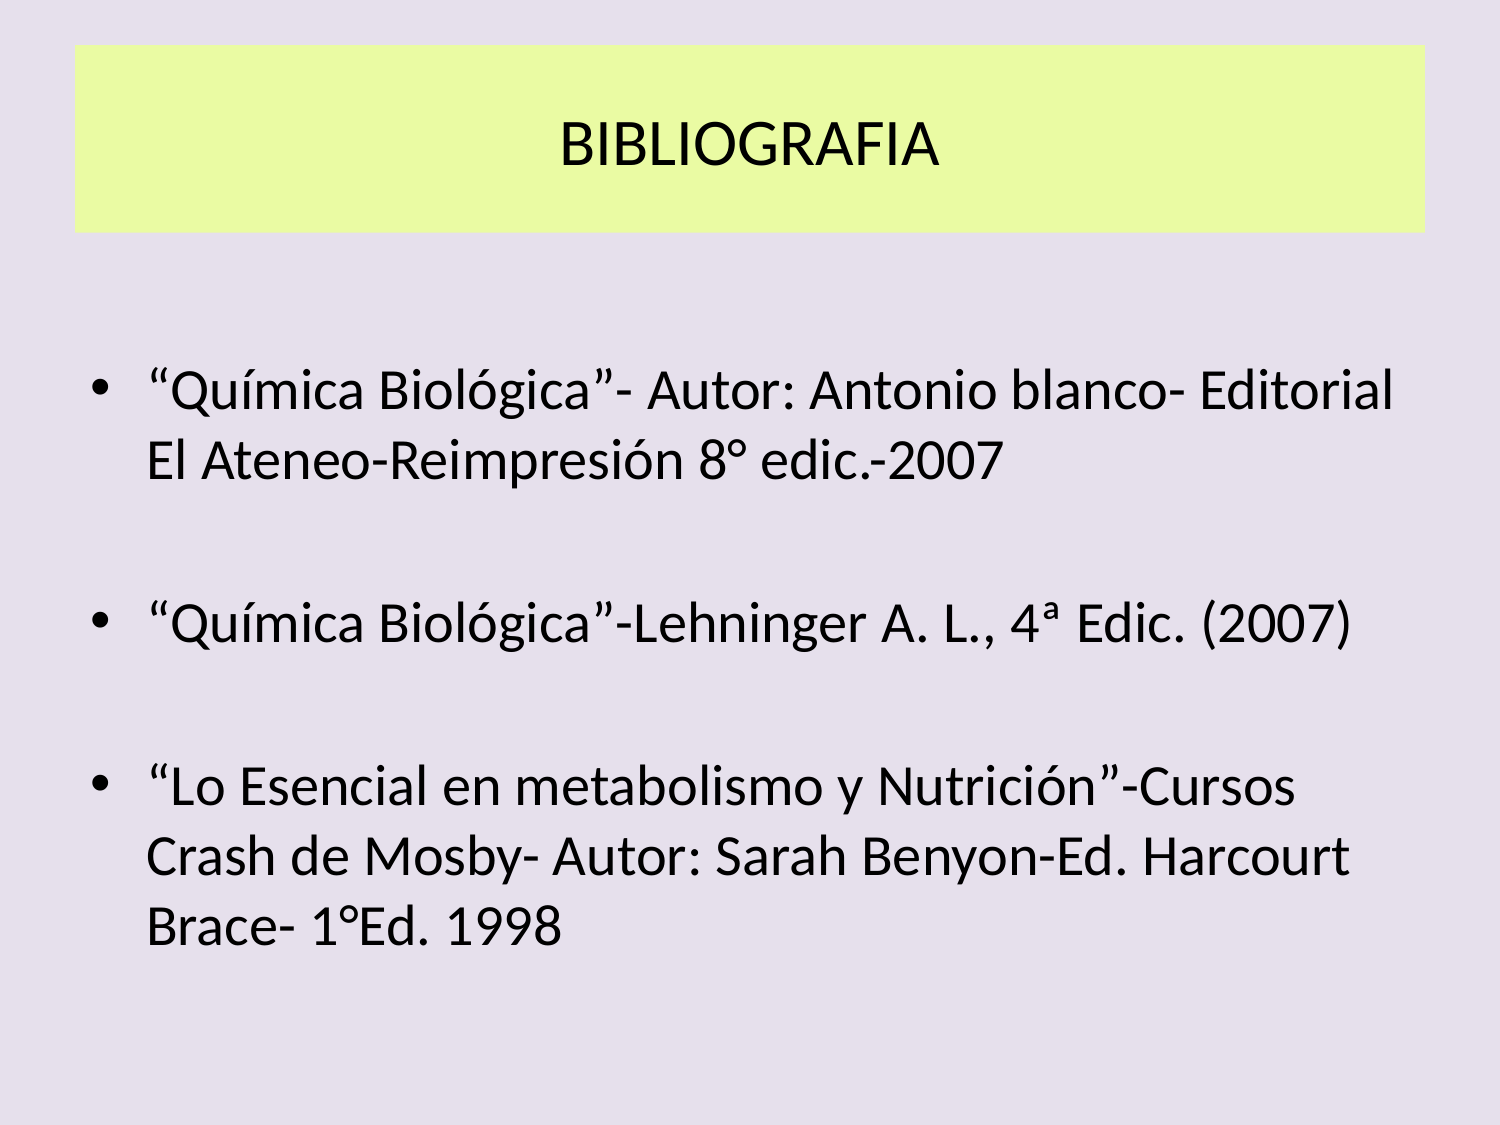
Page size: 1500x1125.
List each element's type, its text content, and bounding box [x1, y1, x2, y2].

title BIBLIOGRAFIA [75, 45, 1425, 233]
list “Química Biológica”- Autor: Antonio blanco- Editorial El Ateneo-Reimpresión 8° edic.-2007 “Química Biológica”-Lehninger A. L., 4ª Edic. (2007) “Lo Esencial en metabolismo y Nutrición”-Cursos Crash de Mosby- Autor: Sarah Benyon-Ed. Harcourt Brace- 1°Ed. 1998 [75, 262, 1425, 1005]
